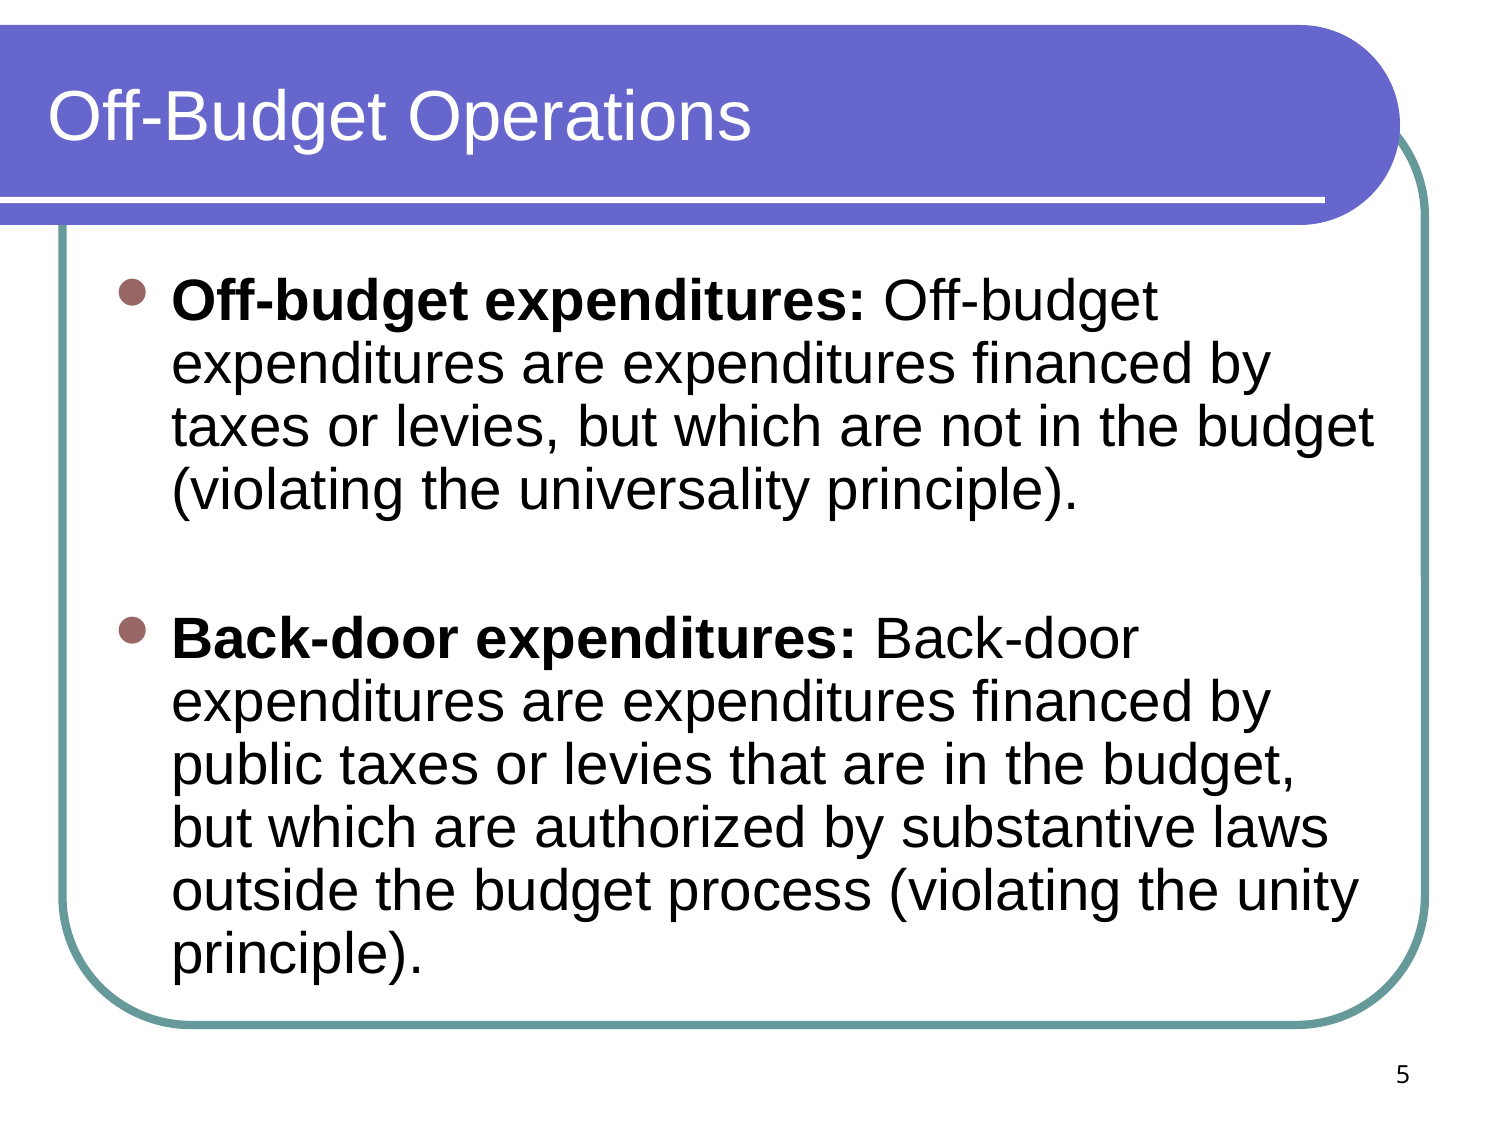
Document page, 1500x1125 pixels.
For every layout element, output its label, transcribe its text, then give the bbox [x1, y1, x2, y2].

title Off-Budget Operations [31, 37, 1348, 188]
slide_number 5 [1074, 1024, 1426, 1101]
list Off-budget expenditures: Off-budget expenditures are expenditures financed by taxes or levies, but which are not in the budget (violating the universality principle). Back-door expenditures: Back-door expenditures are expenditures financed by public taxes or levies that are in the budget, but which are authorized by substantive laws outside the budget process (violating the unity principle). [99, 262, 1401, 988]
